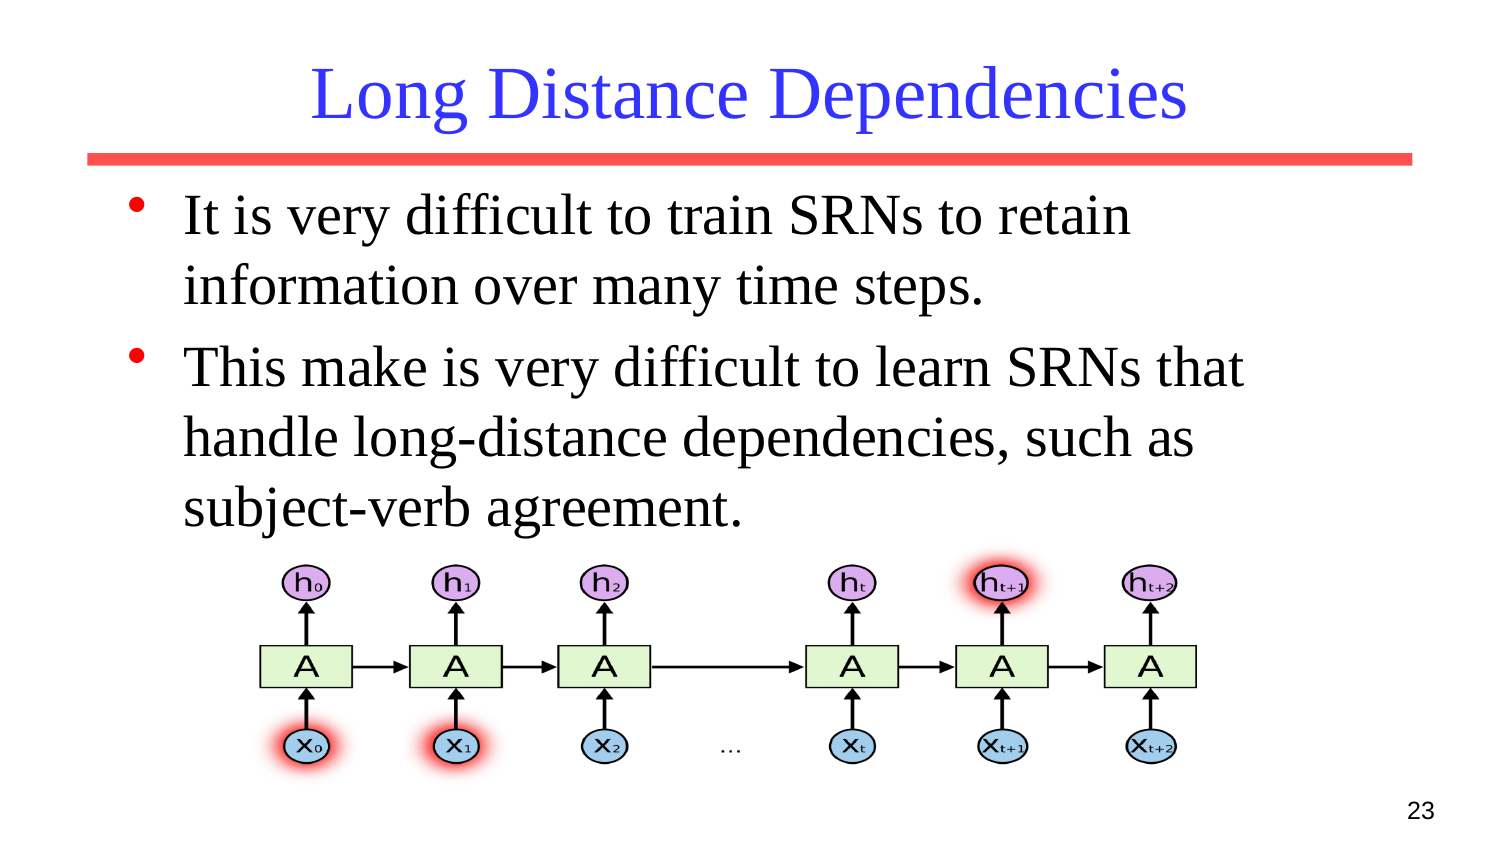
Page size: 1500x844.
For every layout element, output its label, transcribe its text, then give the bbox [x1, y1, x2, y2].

title Long Distance Dependencies [112, 27, 1388, 151]
list It is very difficult to train SRNs to retain information over many time steps. This make is very difficult to learn SRNs that handle long-distance dependencies, such as subject-verb agreement. [112, 168, 1388, 331]
picture [251, 541, 1197, 786]
slide_number 23 [1137, 787, 1451, 844]
